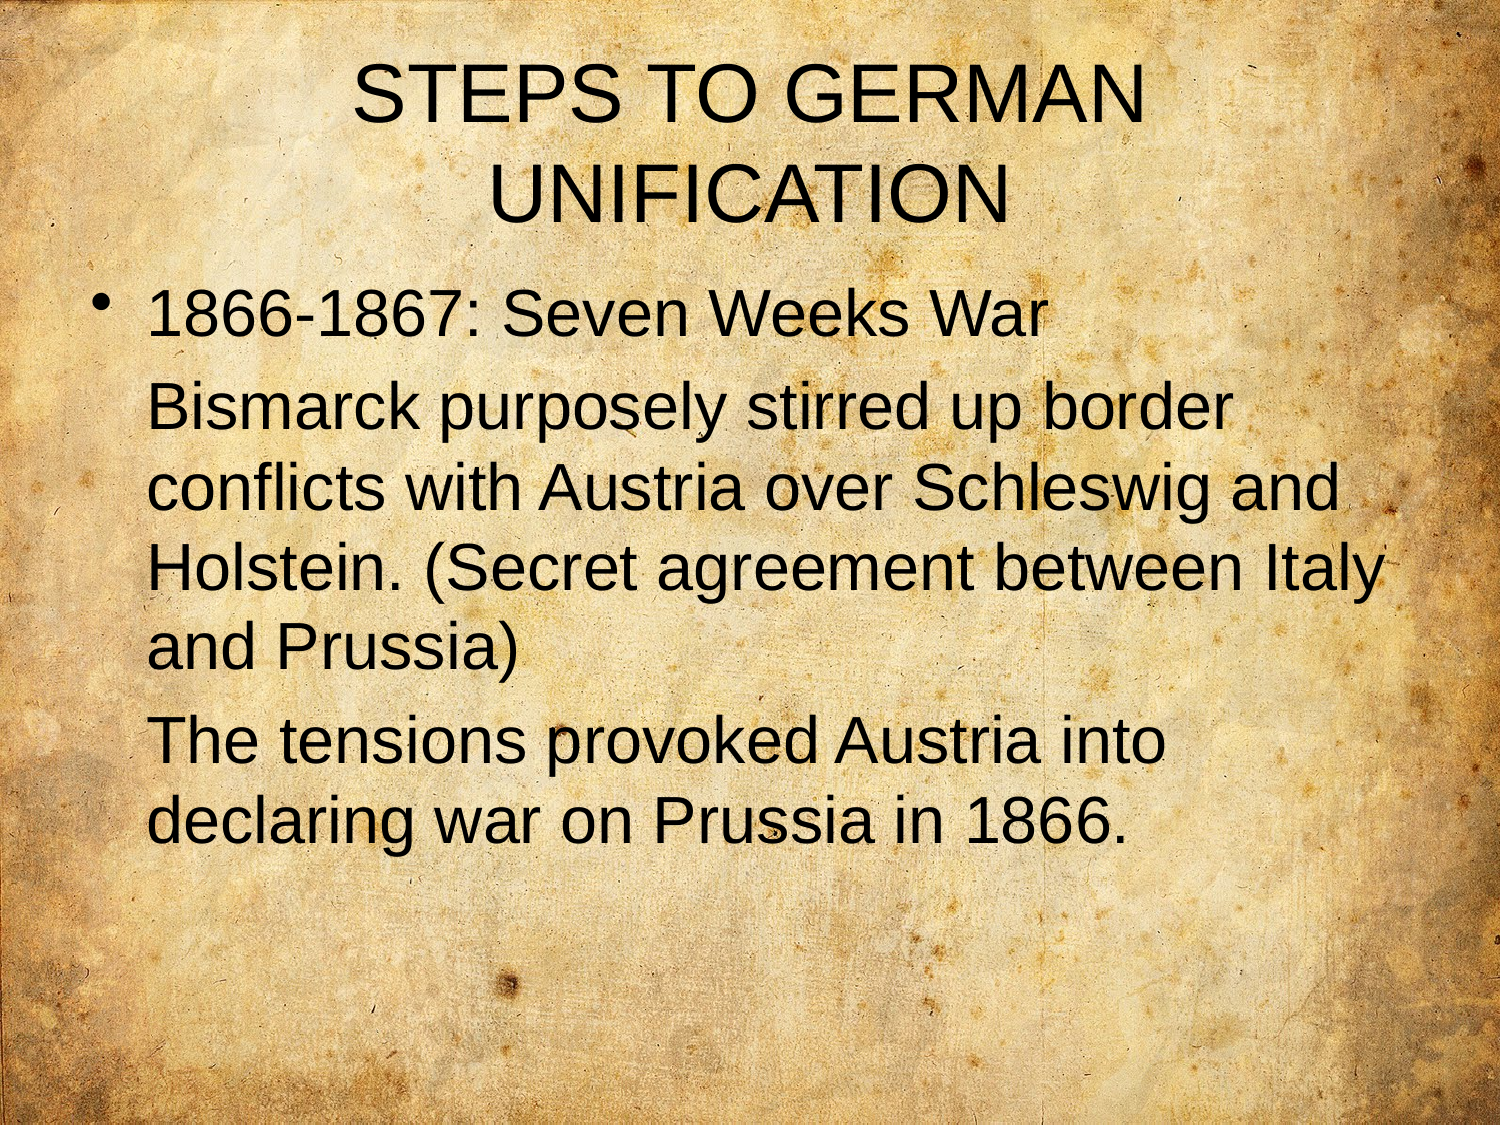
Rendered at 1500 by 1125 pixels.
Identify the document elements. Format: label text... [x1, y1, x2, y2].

title STEPS TO GERMAN UNIFICATION [75, 45, 1425, 233]
picture [0, 0, 1500, 1125]
list 1866-1867: Seven Weeks War Bismarck purposely stirred up border conflicts with Austria over Schleswig and Holstein. (Secret agreement between Italy and Prussia) The tensions provoked Austria into declaring war on Prussia in 1866. [75, 262, 1425, 1005]
